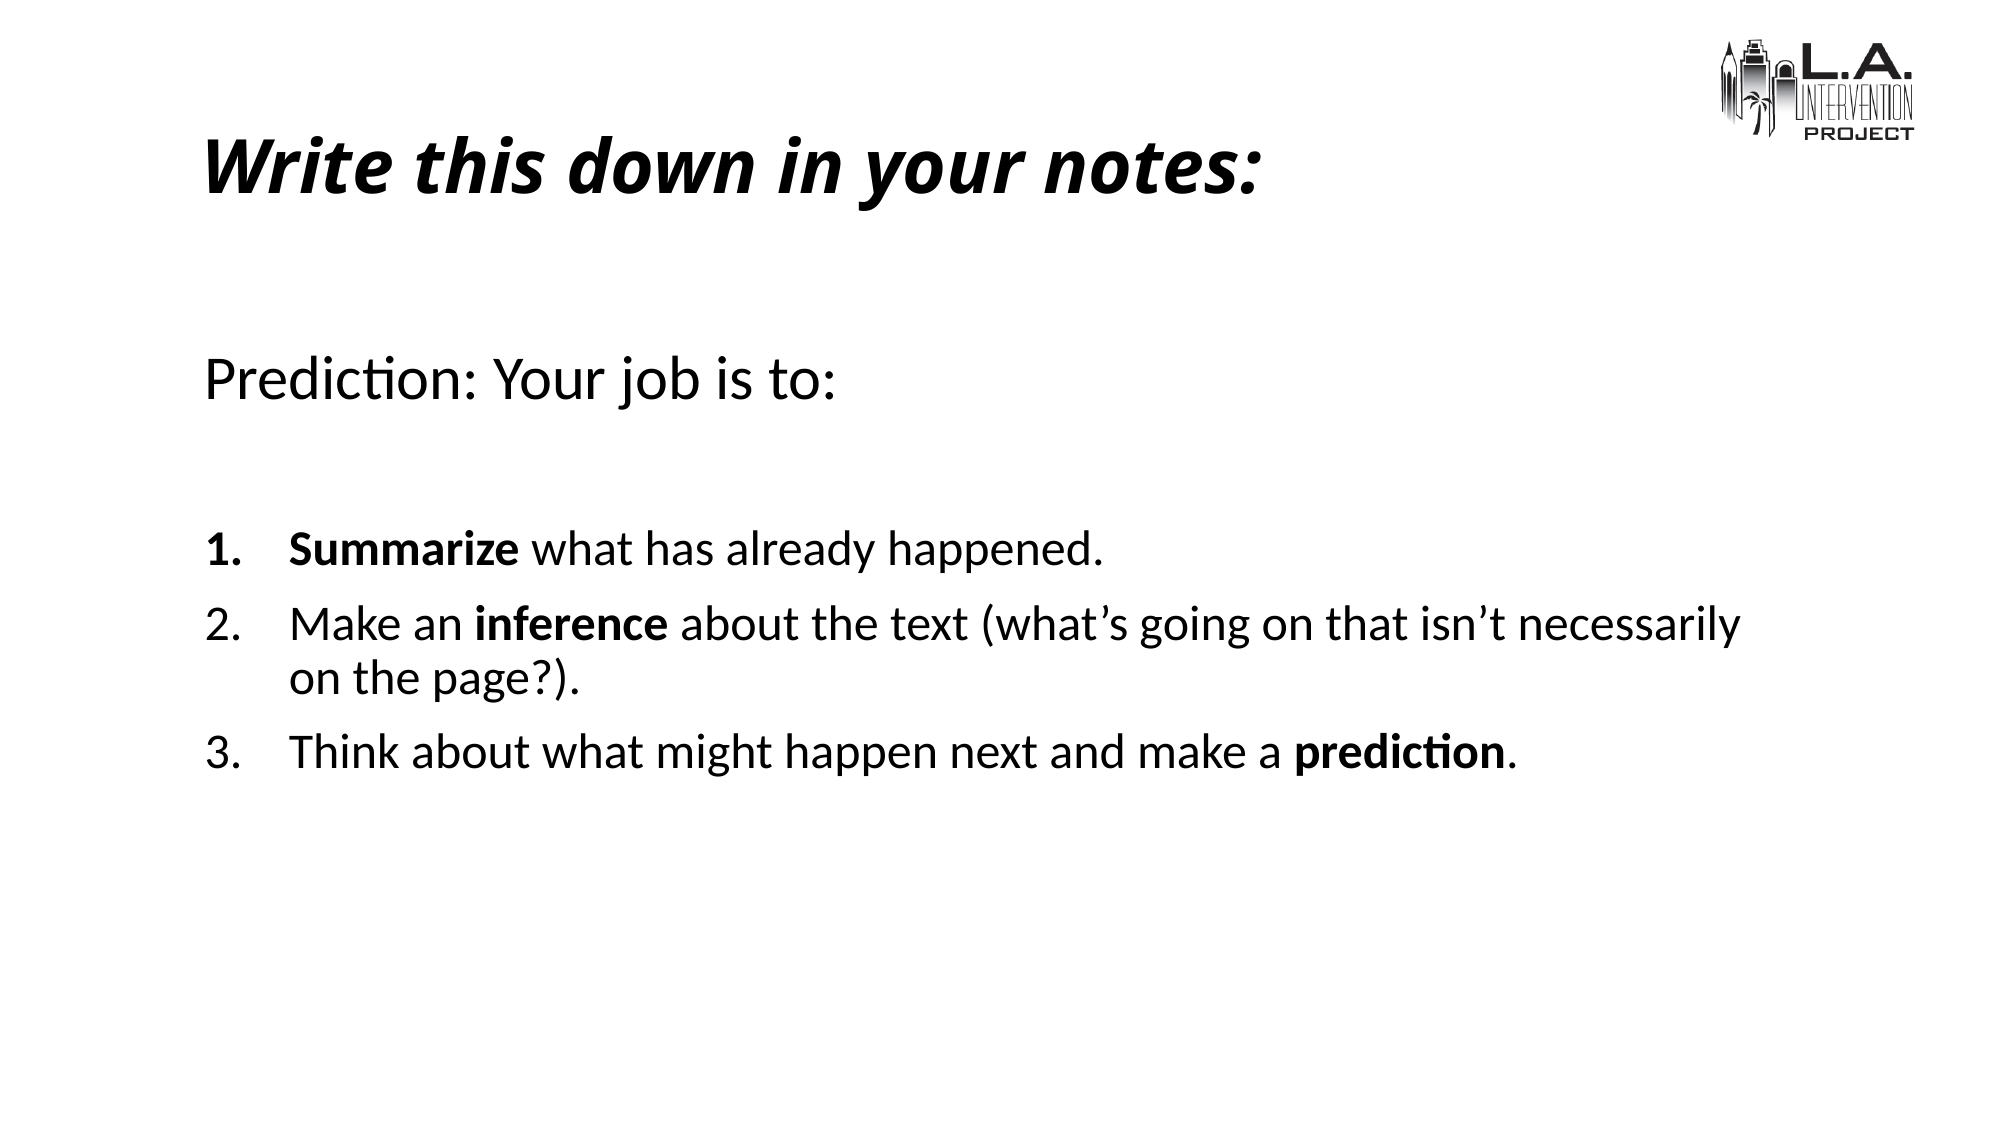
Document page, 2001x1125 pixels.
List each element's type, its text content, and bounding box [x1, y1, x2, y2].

list Prediction: Your job is to: Summarize what has already happened. Make an inference about the text (what’s going on that isn’t necessarily on the page?). Think about what might happen next and make a prediction. [189, 338, 1771, 997]
title Write this down in your notes: [167, 71, 1436, 267]
picture [1711, 23, 1929, 157]
